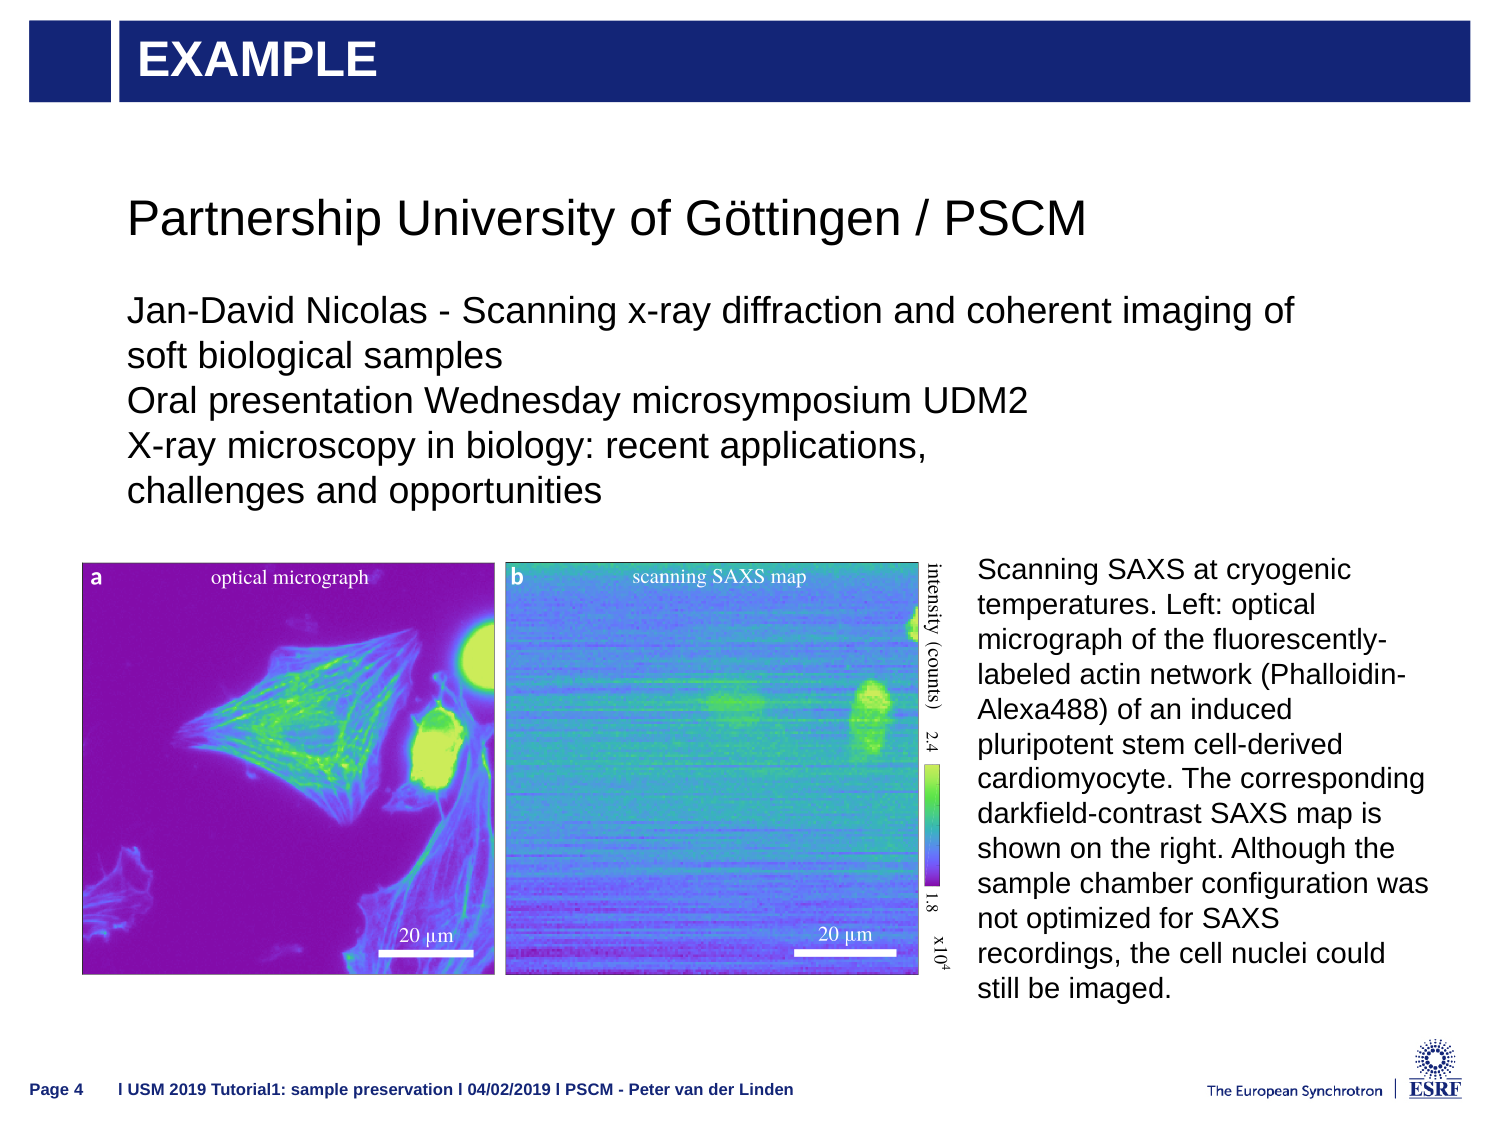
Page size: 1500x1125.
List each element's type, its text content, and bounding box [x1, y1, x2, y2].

picture [82, 562, 951, 976]
footer l USM 2019 Tutorial1: sample preservation l 04/02/2019 l PSCM - Peter van der Linden [118, 1063, 1122, 1099]
text_box Scanning SAXS at cryogenic temperatures. Left: optical micrograph of the fluorescently-labeled actin network (Phalloidin-Alexa488) of an induced pluripotent stem cell-derived cardiomyocyte. The corresponding darkfield-contrast SAXS map is shown on the right. Although the sample chamber configuration was not optimized for SAXS recordings, the cell nuclei could still be imaged. [962, 542, 1447, 1047]
text_box Partnership University of Göttingen / PSCM Jan‐David Nicolas - Scanning x‐ray diffraction and coherent imaging of soft biological samples Oral presentation Wednesday microsymposium UDM2 X‐ray microscopy in biology: recent applications, challenges and opportunities [112, 178, 1359, 519]
picture [1175, 1018, 1500, 1125]
title Example [119, 20, 1471, 103]
slide_number Page 4 [29, 1063, 98, 1099]
